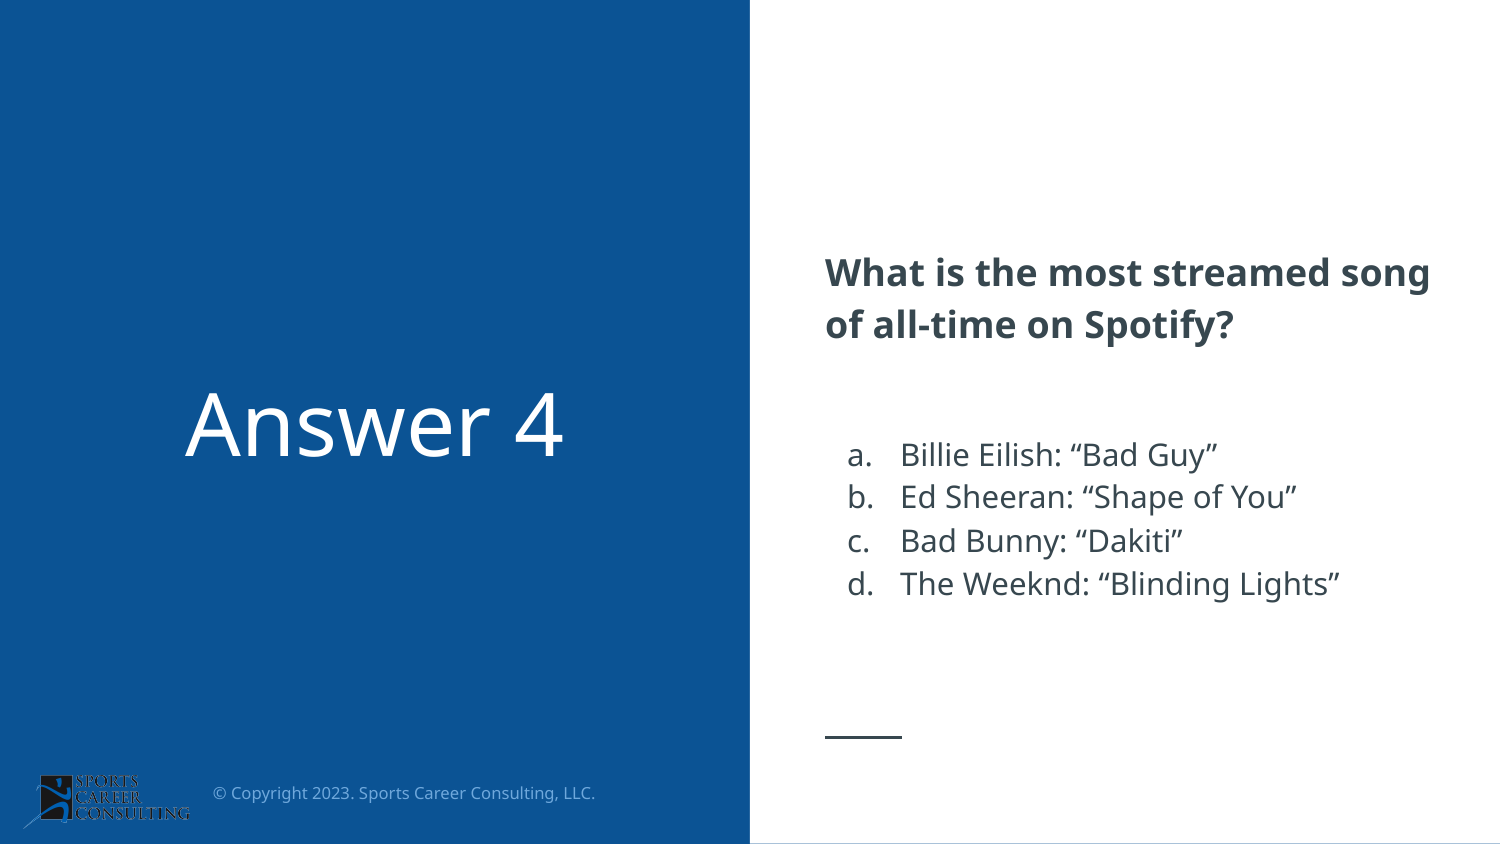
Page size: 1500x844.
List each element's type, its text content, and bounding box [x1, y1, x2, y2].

picture [22, 774, 190, 829]
text_box © Copyright 2023. Sports Career Consulting, LLC. [197, 767, 750, 838]
title Answer 4 [43, 298, 708, 546]
list What is the most streamed song of all-time on Spotify? Billie Eilish: “Bad Guy” Ed Sheeran: “Shape of You” Bad Bunny: “Dakiti” The Weeknd: “Blinding Lights” [810, 118, 1455, 725]
